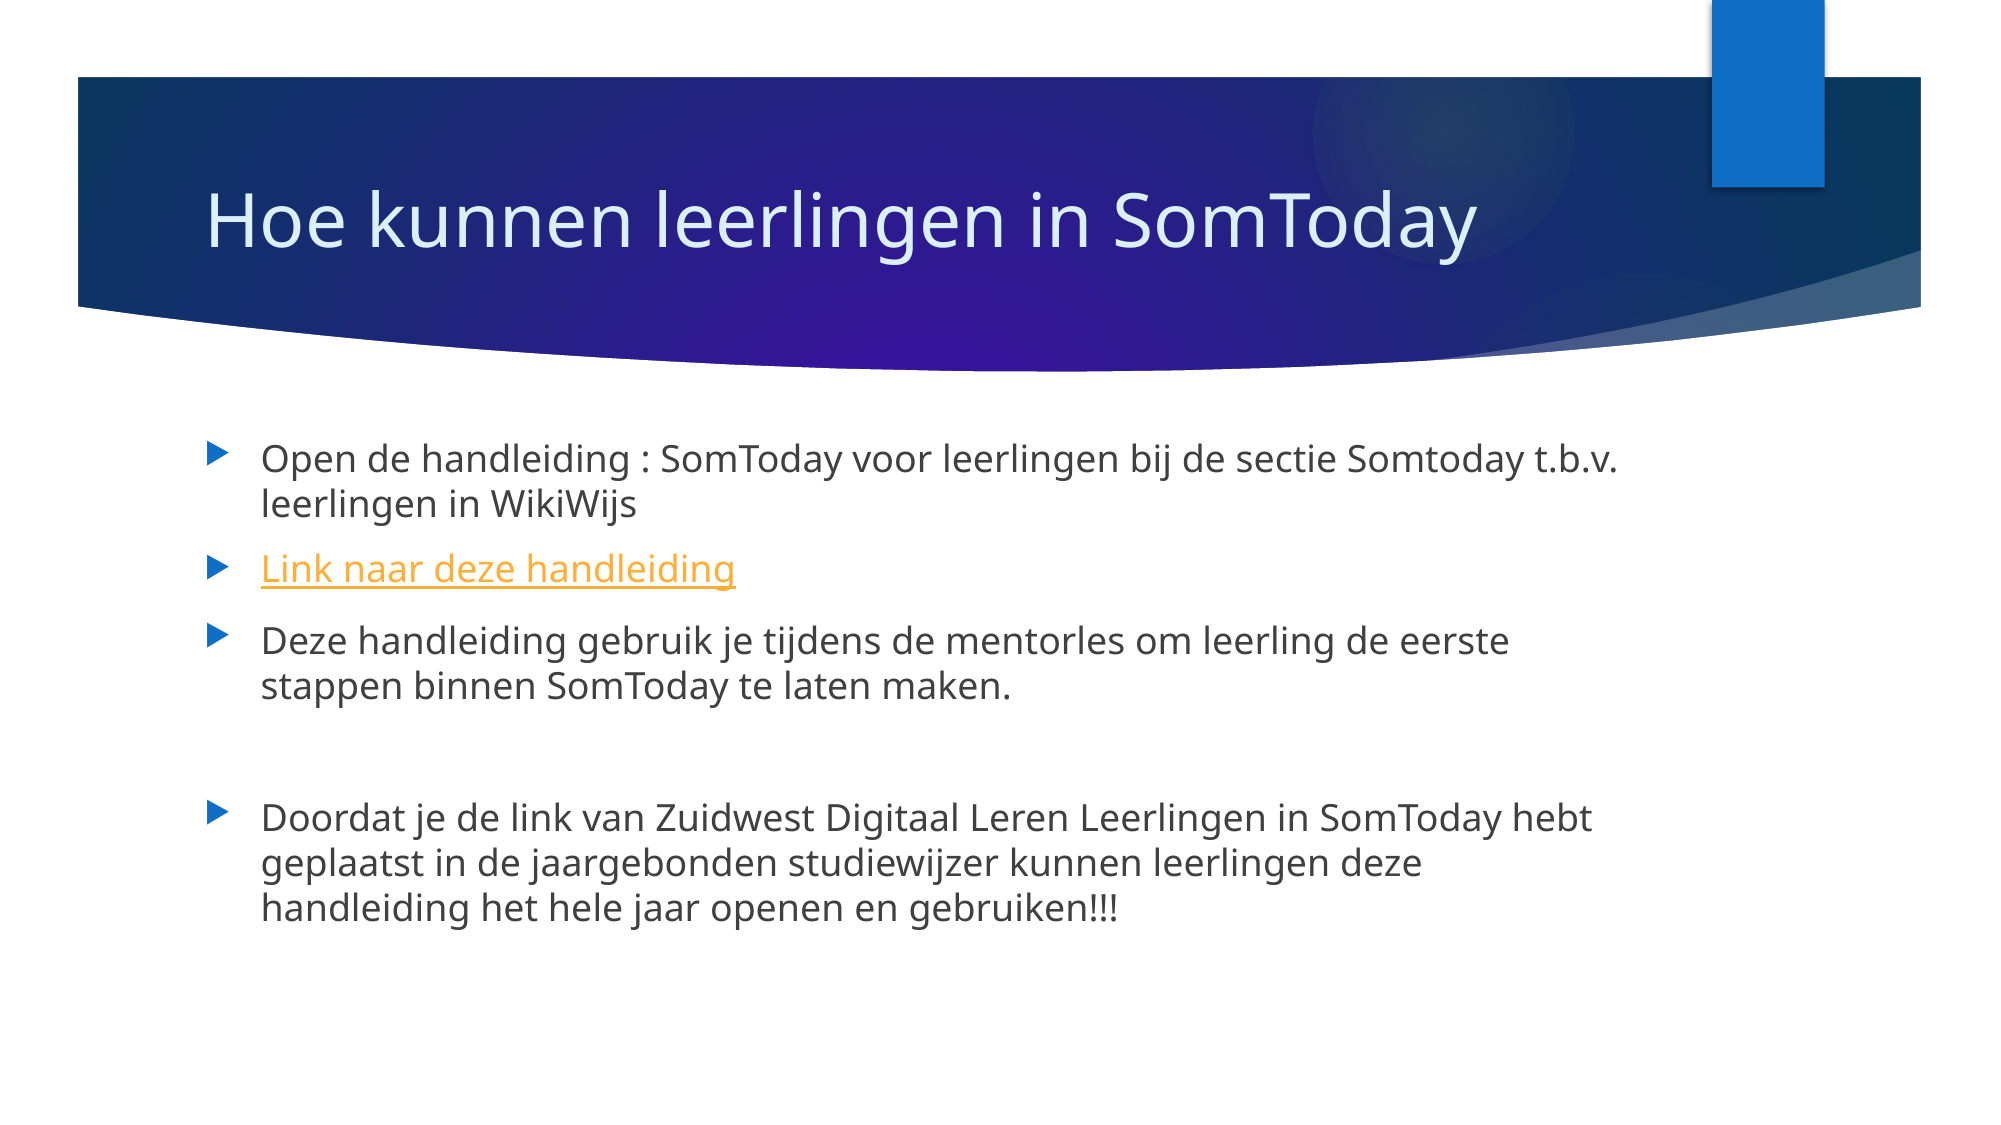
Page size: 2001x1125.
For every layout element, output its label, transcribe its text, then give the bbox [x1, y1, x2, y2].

list Open de handleiding : SomToday voor leerlingen bij de sectie Somtoday t.b.v. leerlingen in WikiWijs Link naar deze handleiding Deze handleiding gebruik je tijdens de mentorles om leerling de eerste stappen binnen SomToday te laten maken. Doordat je de link van Zuidwest Digitaal Leren Leerlingen in SomToday hebt geplaatst in de jaargebonden studiewijzer kunnen leerlingen deze handleiding het hele jaar openen en gebruiken!!! [189, 427, 1638, 988]
title Hoe kunnen leerlingen in SomToday [189, 159, 1627, 276]
